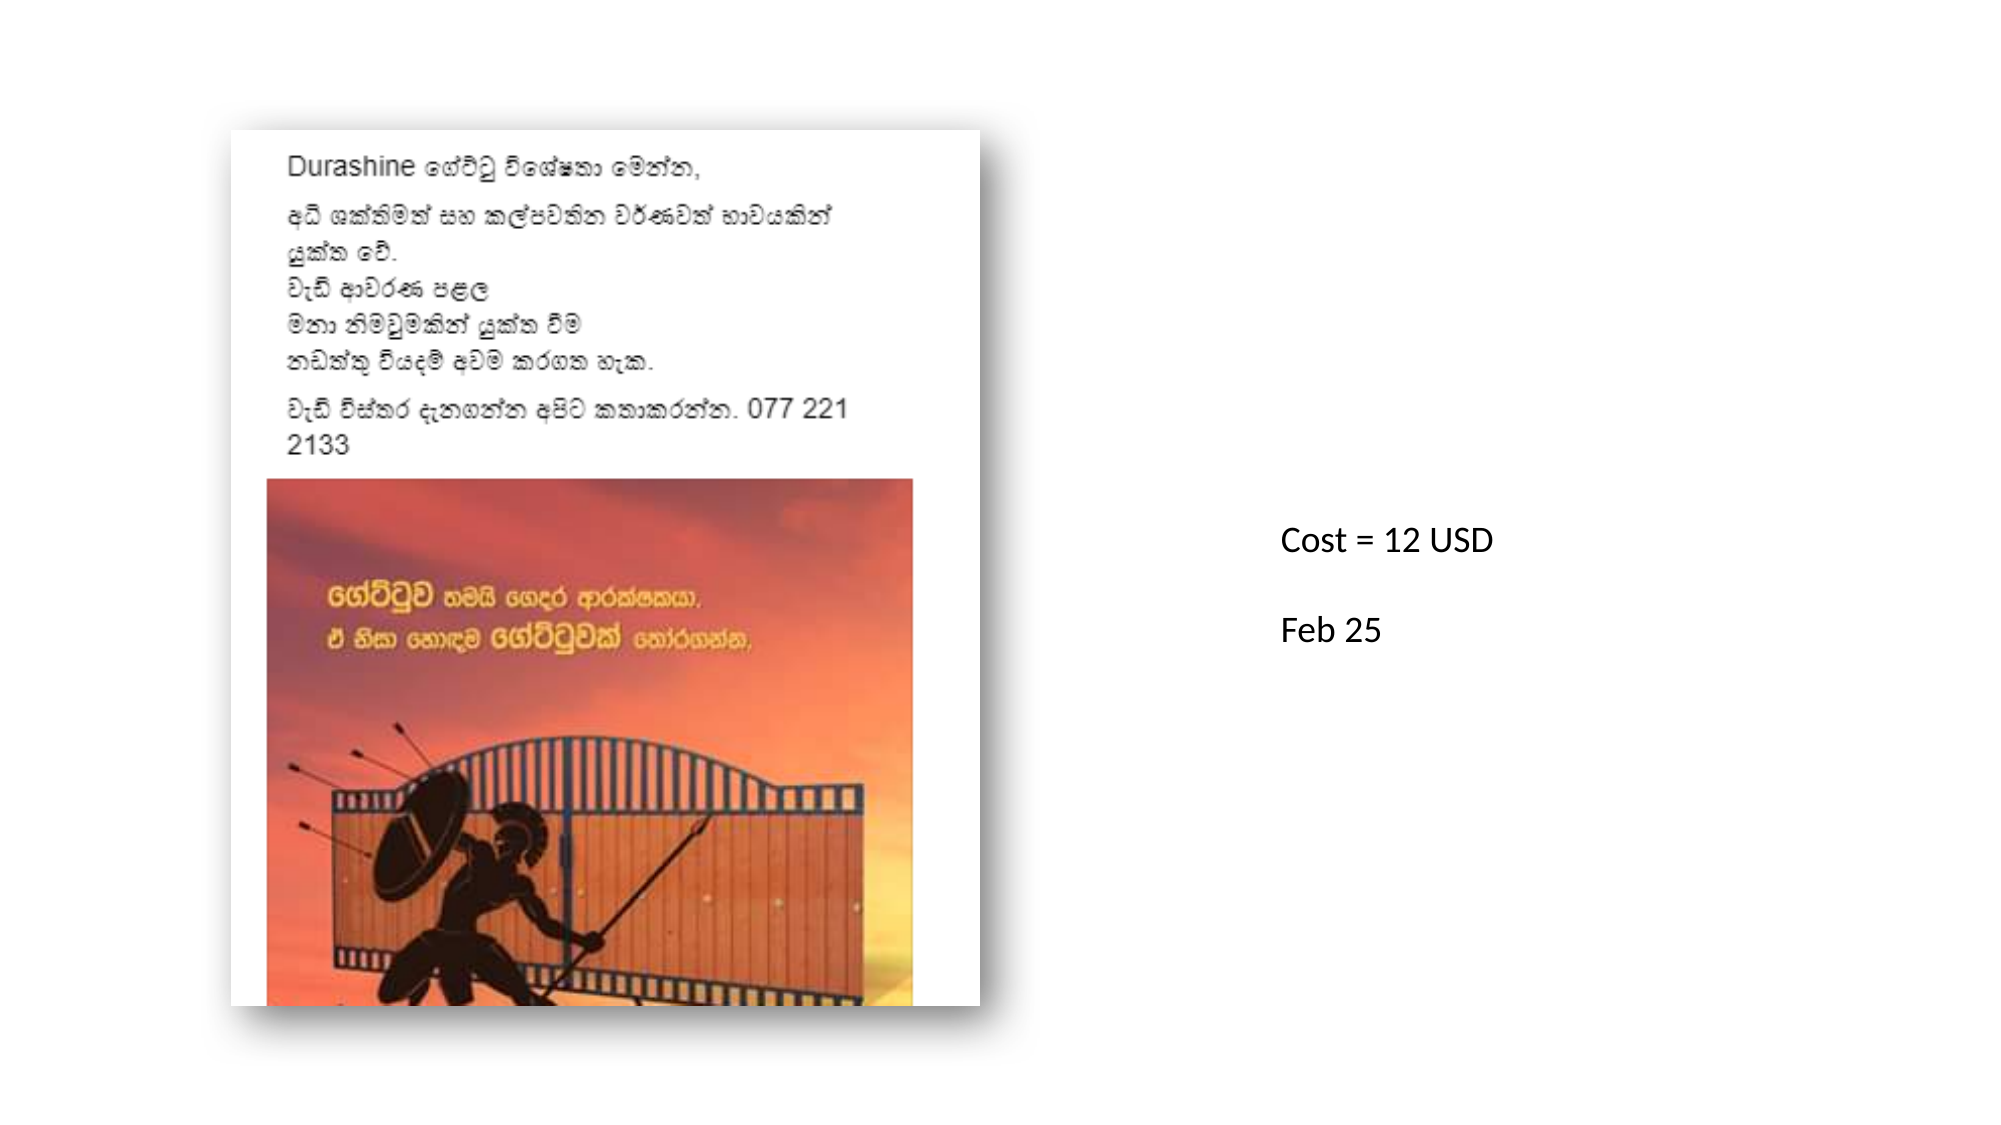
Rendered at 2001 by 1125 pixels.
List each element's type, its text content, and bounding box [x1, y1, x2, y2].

text_box Cost = 12 USD Feb 25 [1266, 507, 1595, 657]
picture [231, 130, 980, 1006]
